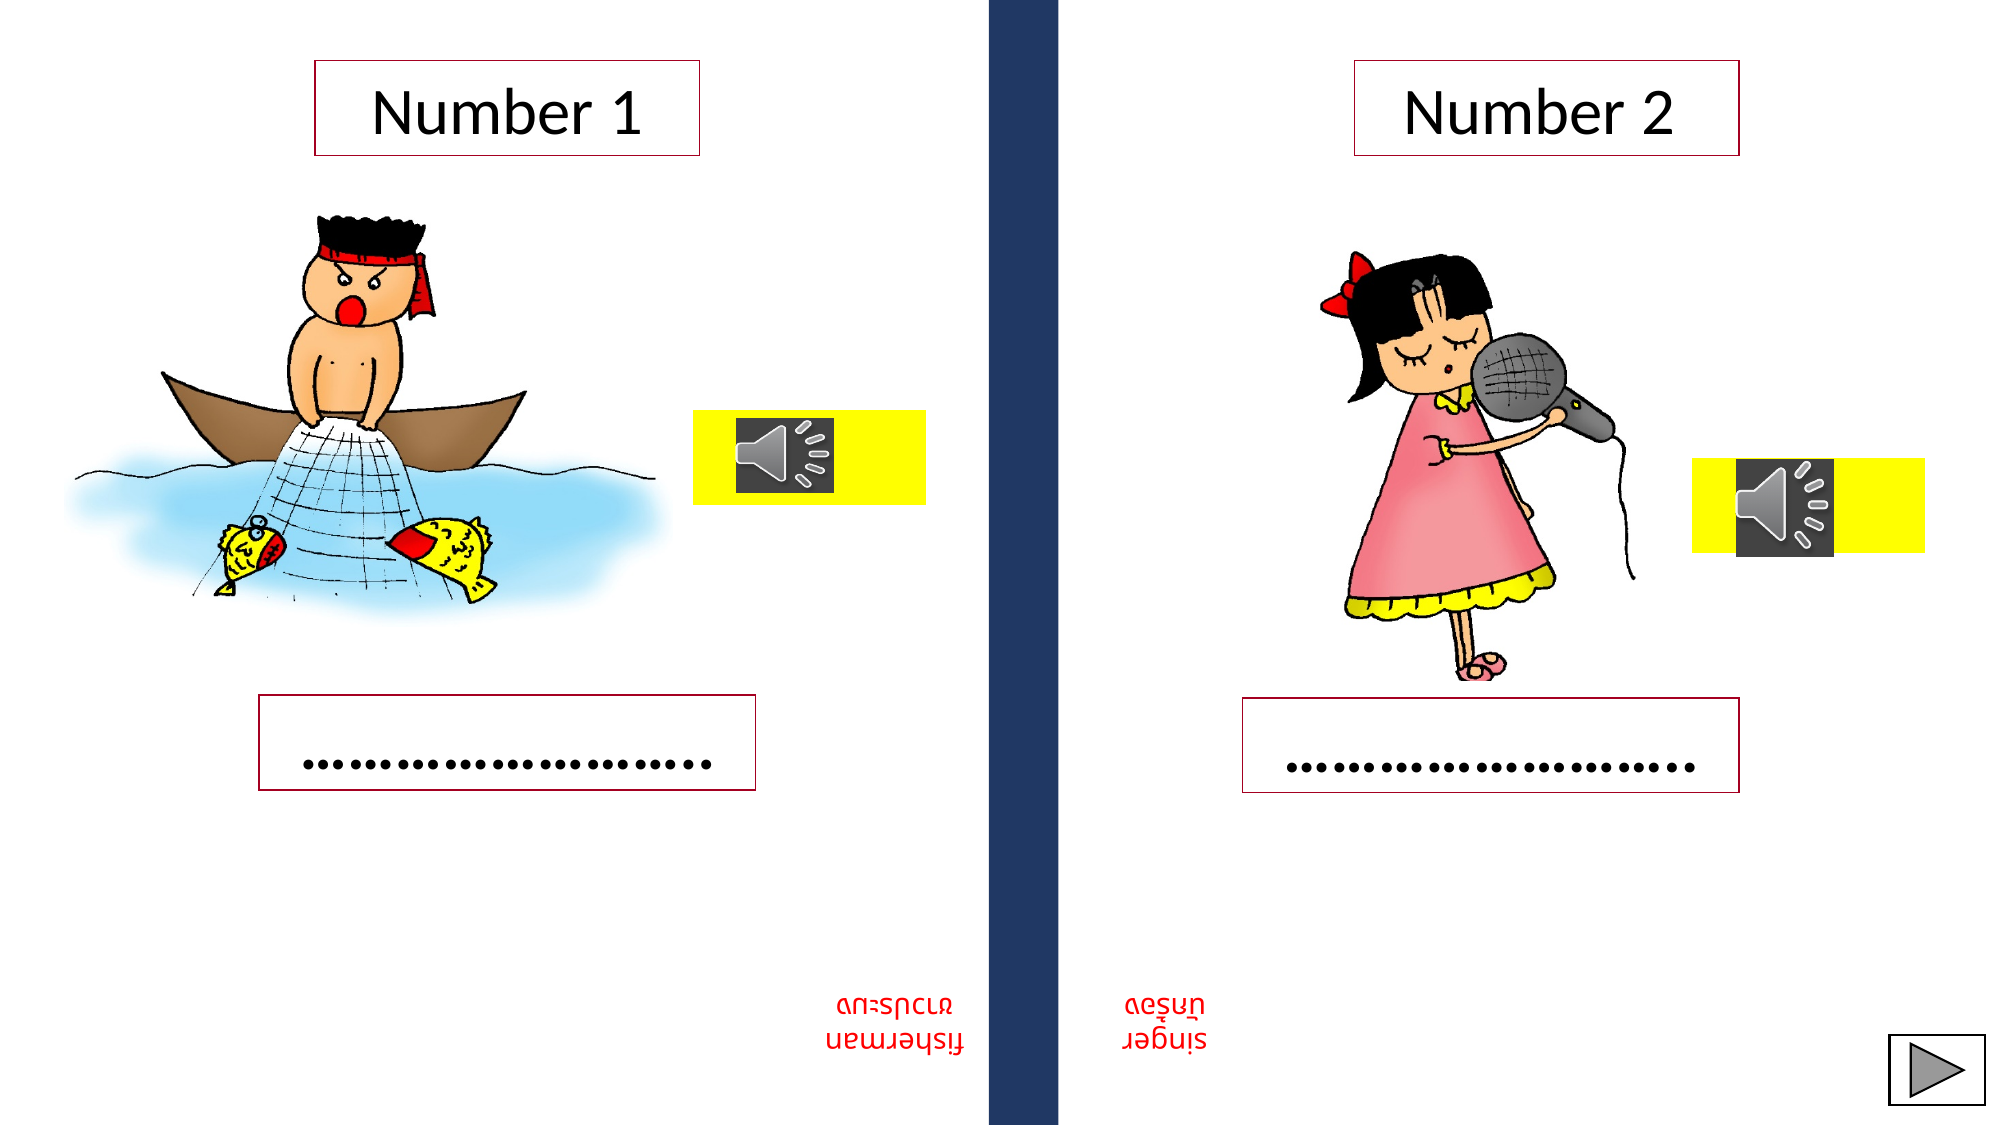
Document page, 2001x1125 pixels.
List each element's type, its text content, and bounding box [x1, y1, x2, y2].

text_box Number 1 [315, 60, 700, 156]
text_box …………………….. [1242, 697, 1739, 793]
table_header [1835, 458, 1925, 553]
table_header [693, 410, 926, 505]
picture [735, 417, 836, 495]
text_box [988, 0, 1059, 1125]
text_box Number 2 [1354, 60, 1739, 156]
text_box …………………….. [259, 695, 756, 790]
picture [64, 194, 673, 627]
text_box [1888, 1034, 1986, 1106]
table_header [1692, 458, 1734, 553]
picture [1734, 457, 1835, 558]
text_box fisherman ชาวประมง [804, 985, 985, 1071]
text_box singer นักร้อง [1098, 985, 1231, 1071]
picture [1275, 230, 1661, 681]
